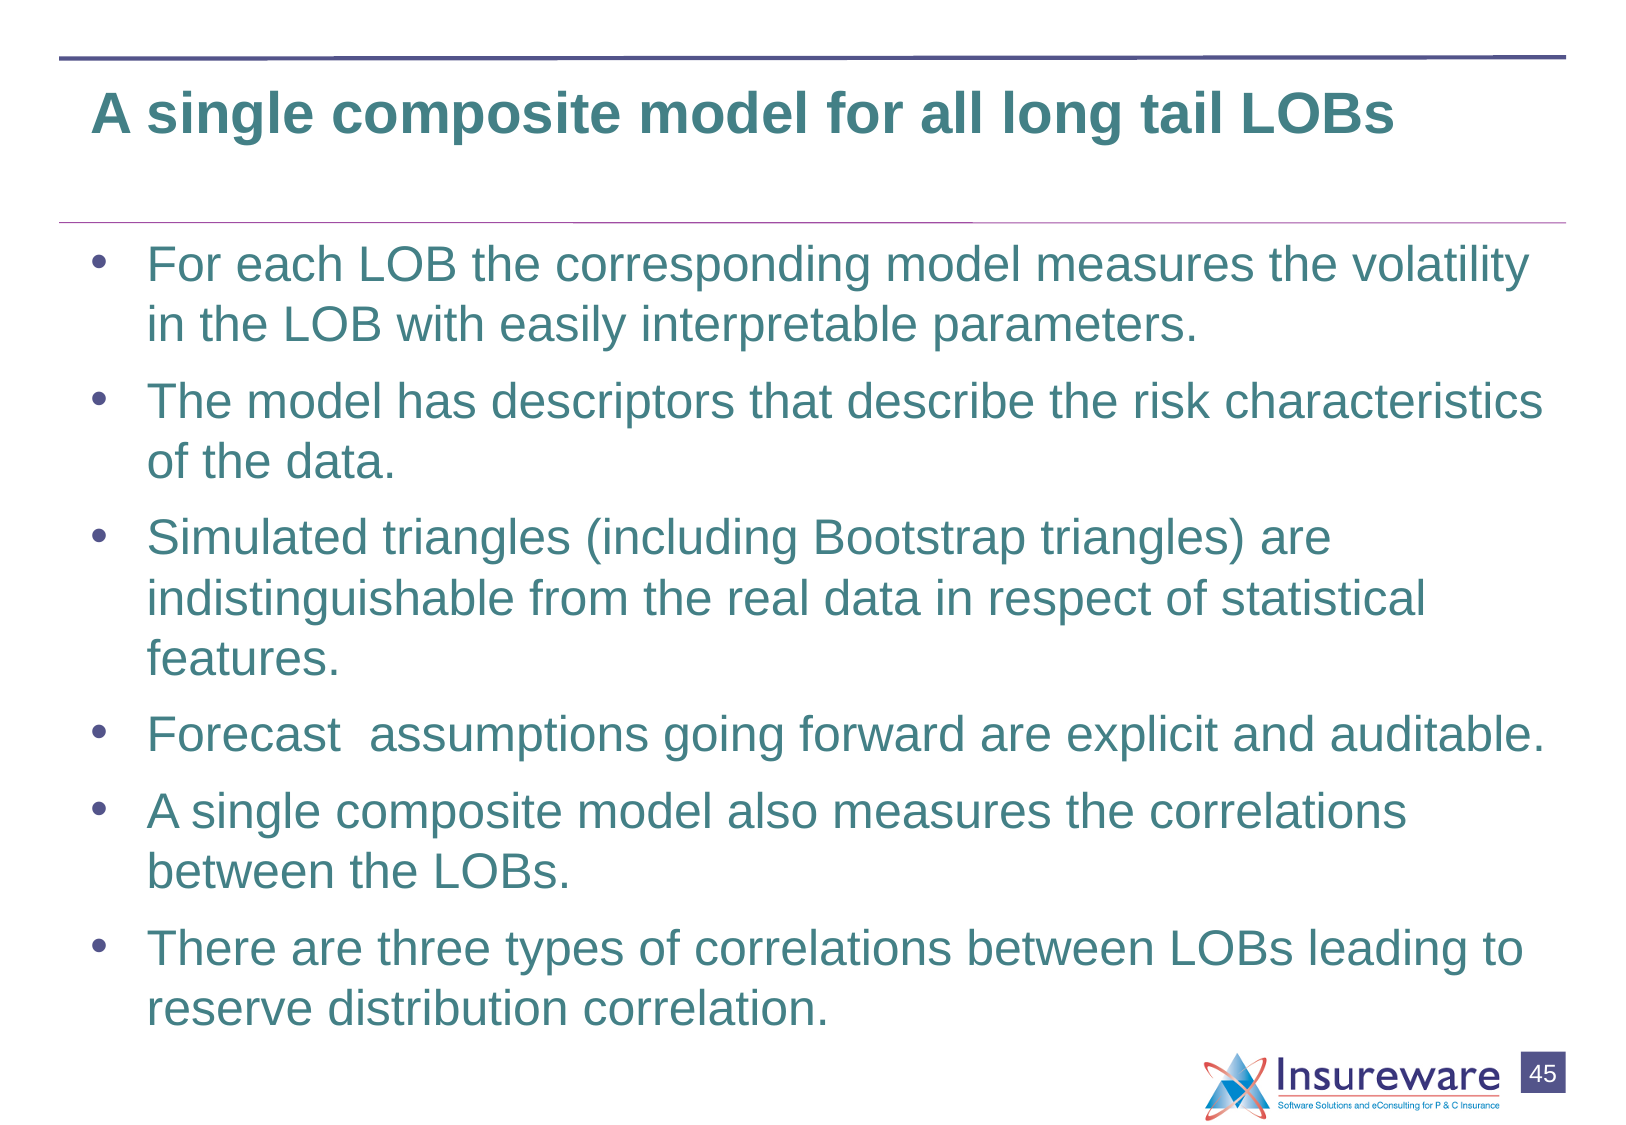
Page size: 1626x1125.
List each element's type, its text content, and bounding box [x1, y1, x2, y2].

title A single composite model for all long tail LOBs [90, 79, 1568, 204]
slide_number 44 [1520, 1051, 1566, 1093]
list For each LOB the corresponding model measures the volatility in the LOB with easily interpretable parameters. The model has descriptors that describe the risk characteristics of the data. Simulated triangles (including Bootstrap triangles) are indistinguishable from the real data in respect of statistical features. Forecast assumptions going forward are explicit and auditable. A single composite model also measures the correlations between the LOBs. There are three types of correlations between LOBs leading to reserve distribution correlation. [90, 231, 1568, 1059]
picture [1202, 1059, 1500, 1122]
